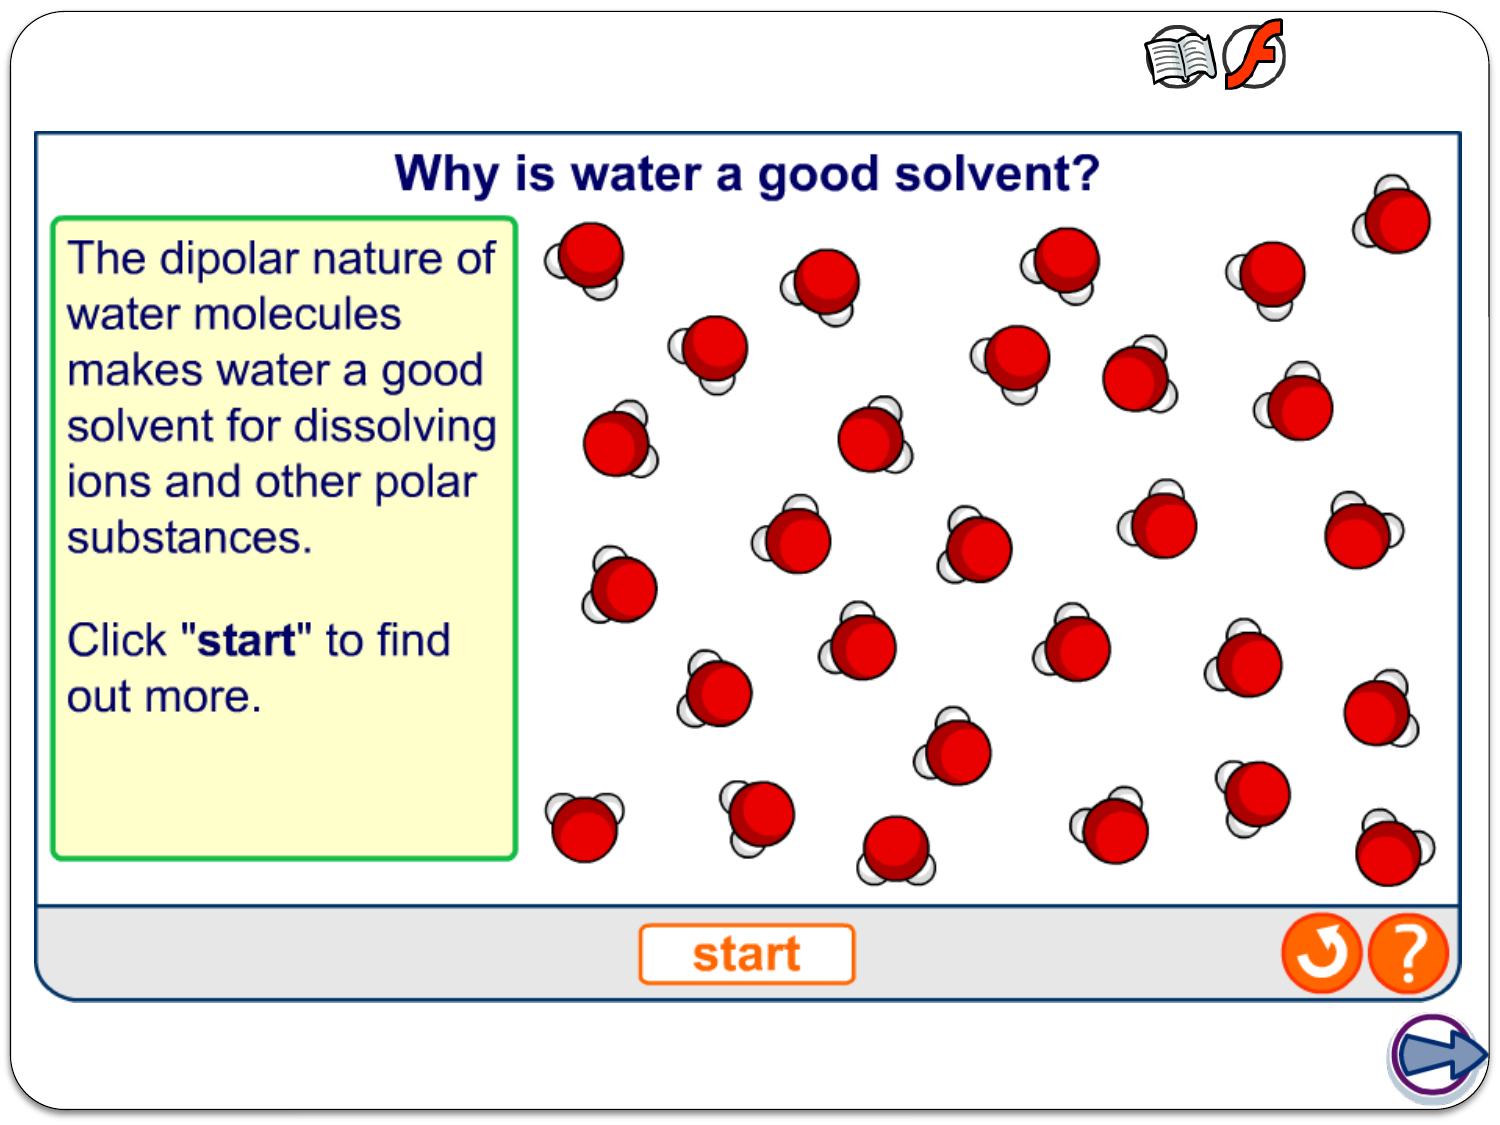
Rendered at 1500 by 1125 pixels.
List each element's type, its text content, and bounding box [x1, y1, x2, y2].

picture [34, 131, 1462, 1003]
picture [1222, 18, 1286, 91]
title Water as a solvent [150, 45, 1425, 130]
picture [1143, 24, 1217, 89]
picture [1385, 1011, 1490, 1107]
